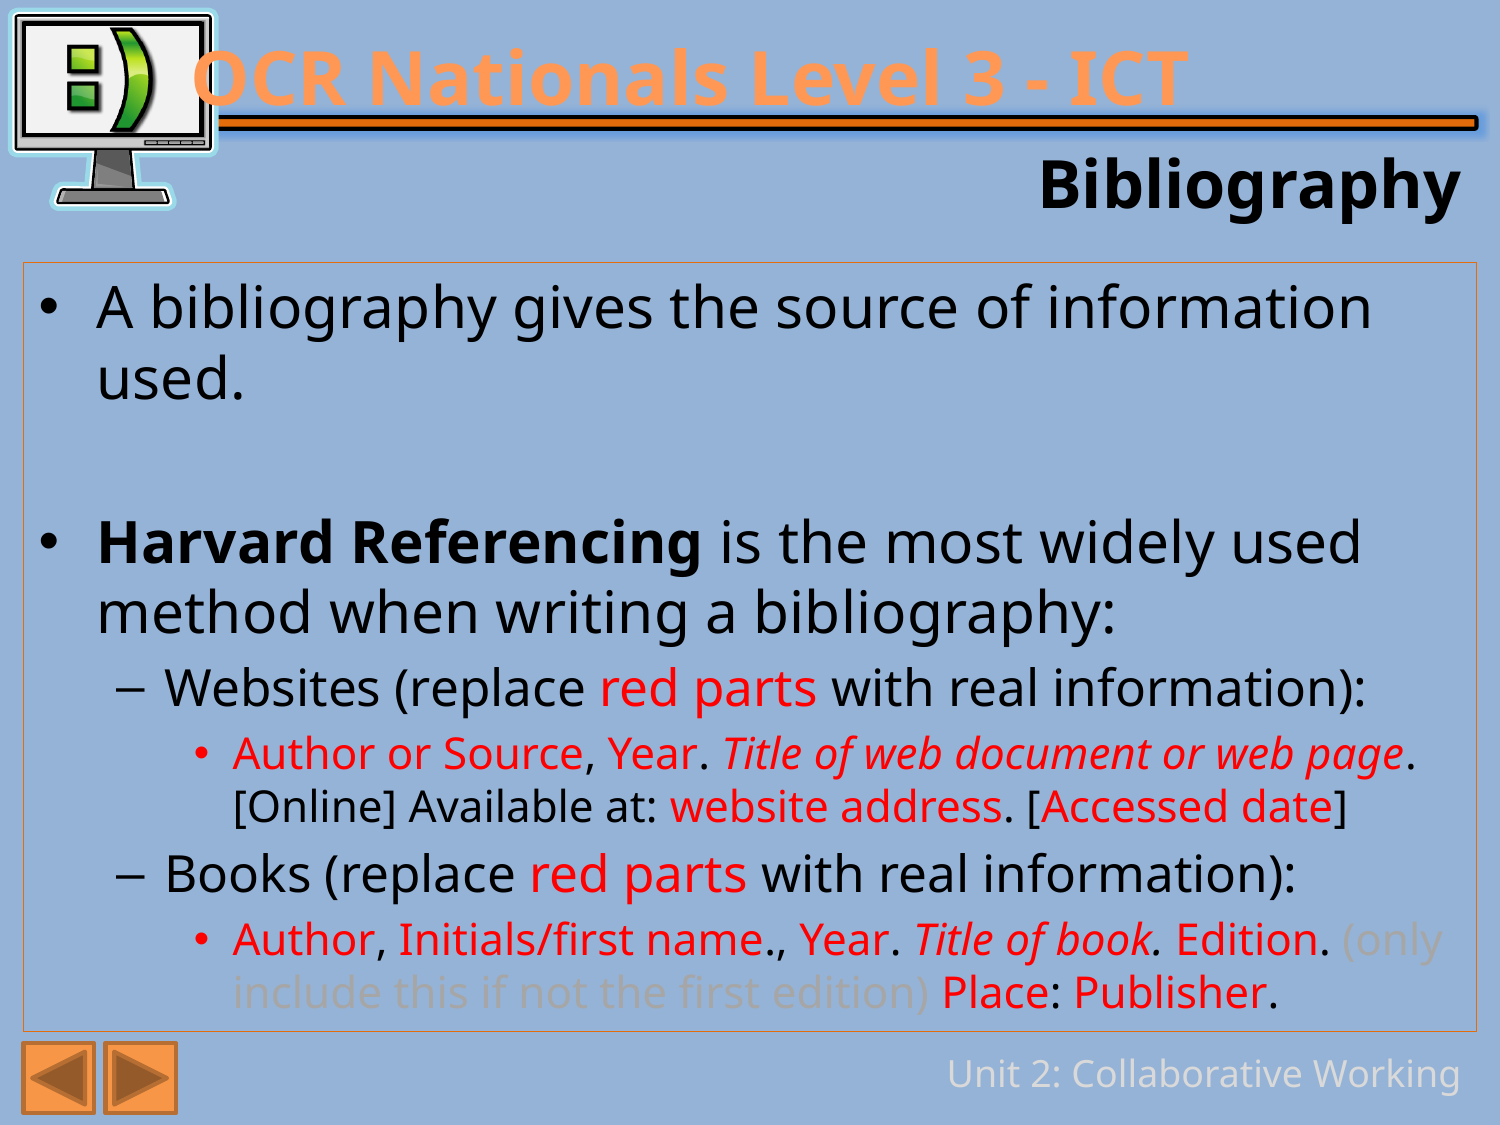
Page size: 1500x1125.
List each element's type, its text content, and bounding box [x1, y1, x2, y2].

title Bibliography [187, 117, 1477, 247]
picture [48, 21, 172, 139]
list A bibliography gives the source of information used. Harvard Referencing is the most widely used method when writing a bibliography: Websites (replace red parts with real information): Author or Source, Year. Title of web document or web page. [Online] Available at: website address. [Accessed date] Books (replace red parts with real information): Author, Initials/first name., Year. Title of book. Edition. (only include this if not the first edition) Place: Publisher. [23, 262, 1477, 1032]
